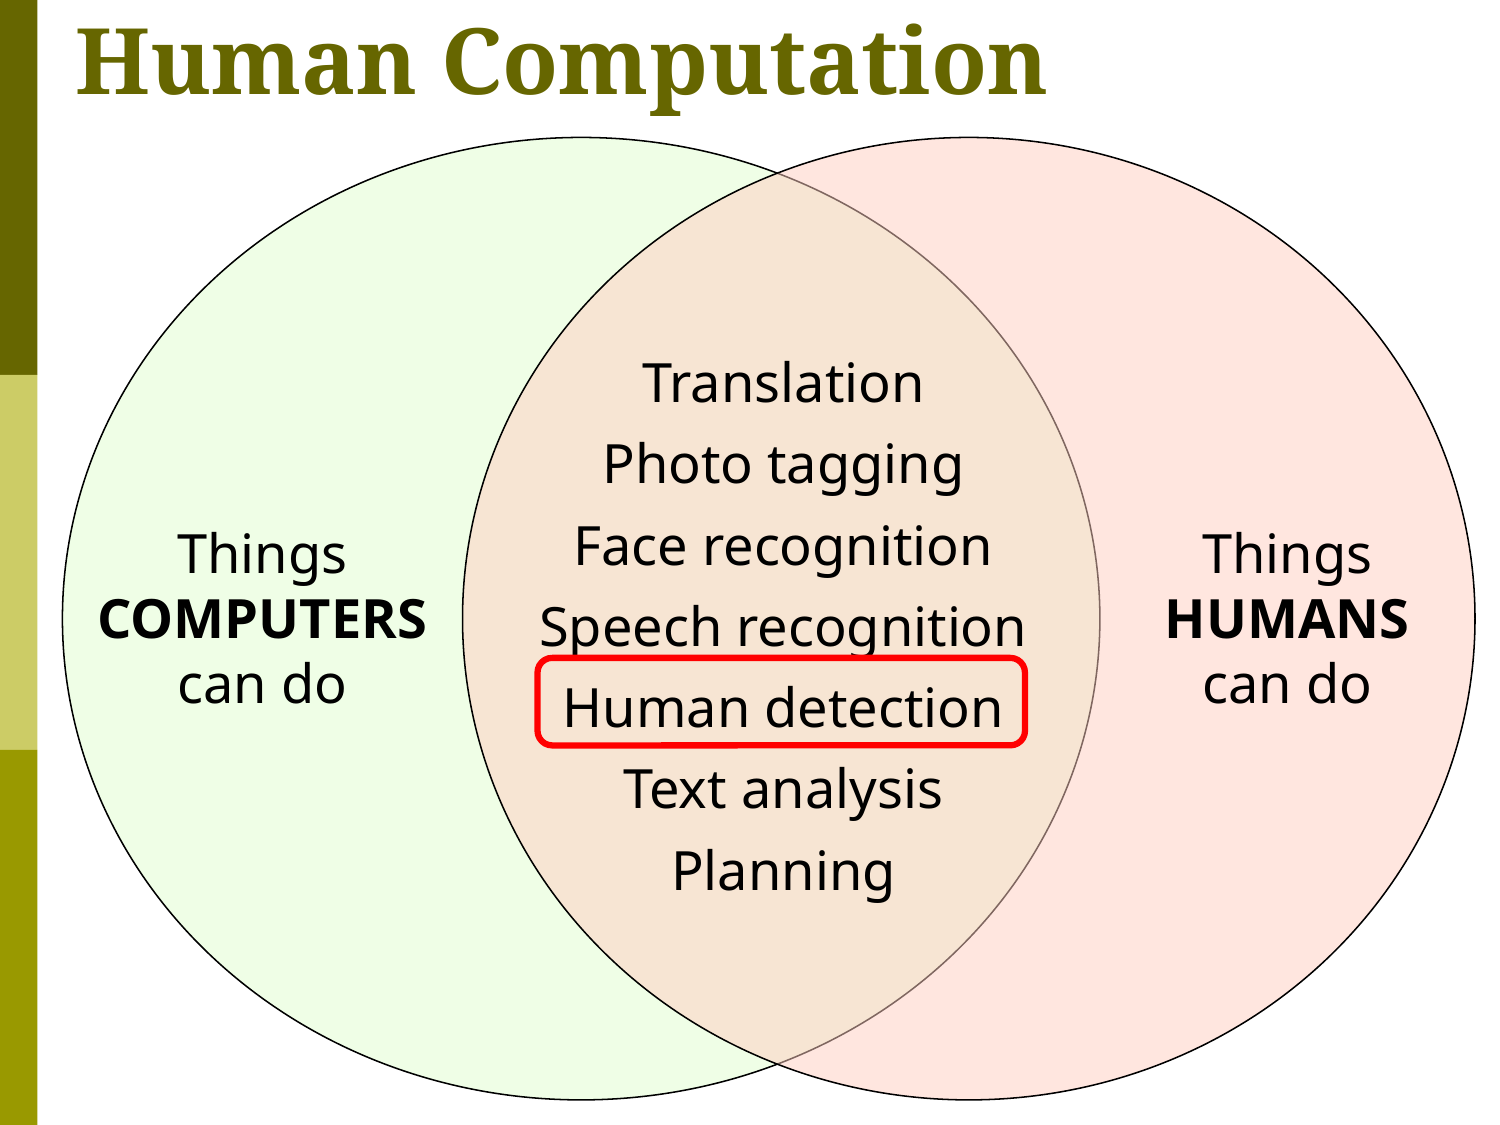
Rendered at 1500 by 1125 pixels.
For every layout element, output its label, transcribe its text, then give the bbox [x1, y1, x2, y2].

text_box Things HUMANS can do [1096, 512, 1488, 723]
text_box [565, 723, 1463, 1100]
title Human Computation [74, 12, 1426, 113]
text_box [568, 137, 1463, 512]
text_box [537, 657, 1026, 746]
text_box Things COMPUTERS can do [12, 512, 470, 723]
text_box [75, 137, 777, 512]
text_box Translation Photo tagging Face recognition Speech recognition Human detection Text analysis Planning [470, 324, 1096, 909]
text_box [74, 723, 776, 1100]
